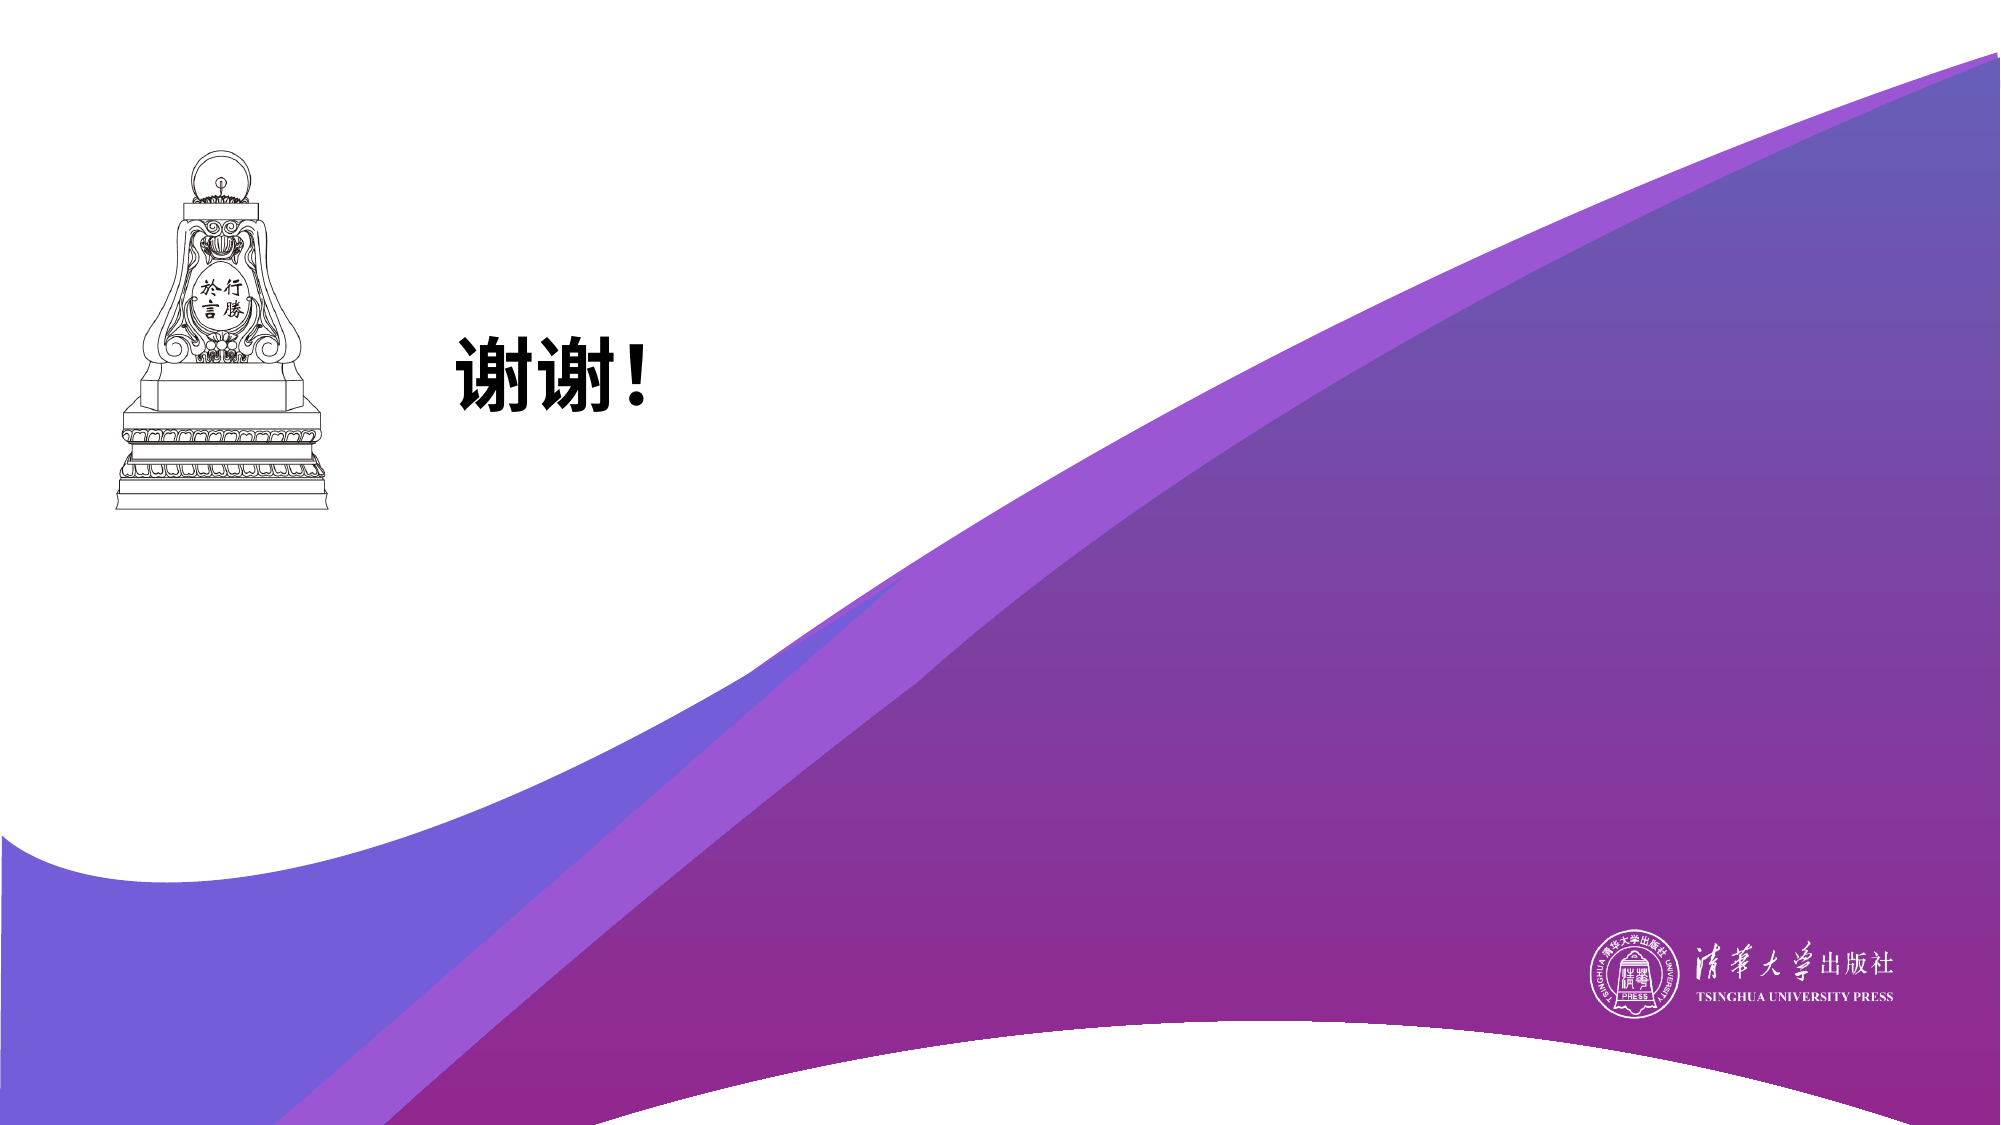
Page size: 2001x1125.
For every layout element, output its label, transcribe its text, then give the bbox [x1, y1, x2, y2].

text_box 谢谢！ [438, 214, 1524, 512]
picture [101, 139, 338, 516]
picture [1587, 929, 1895, 1019]
